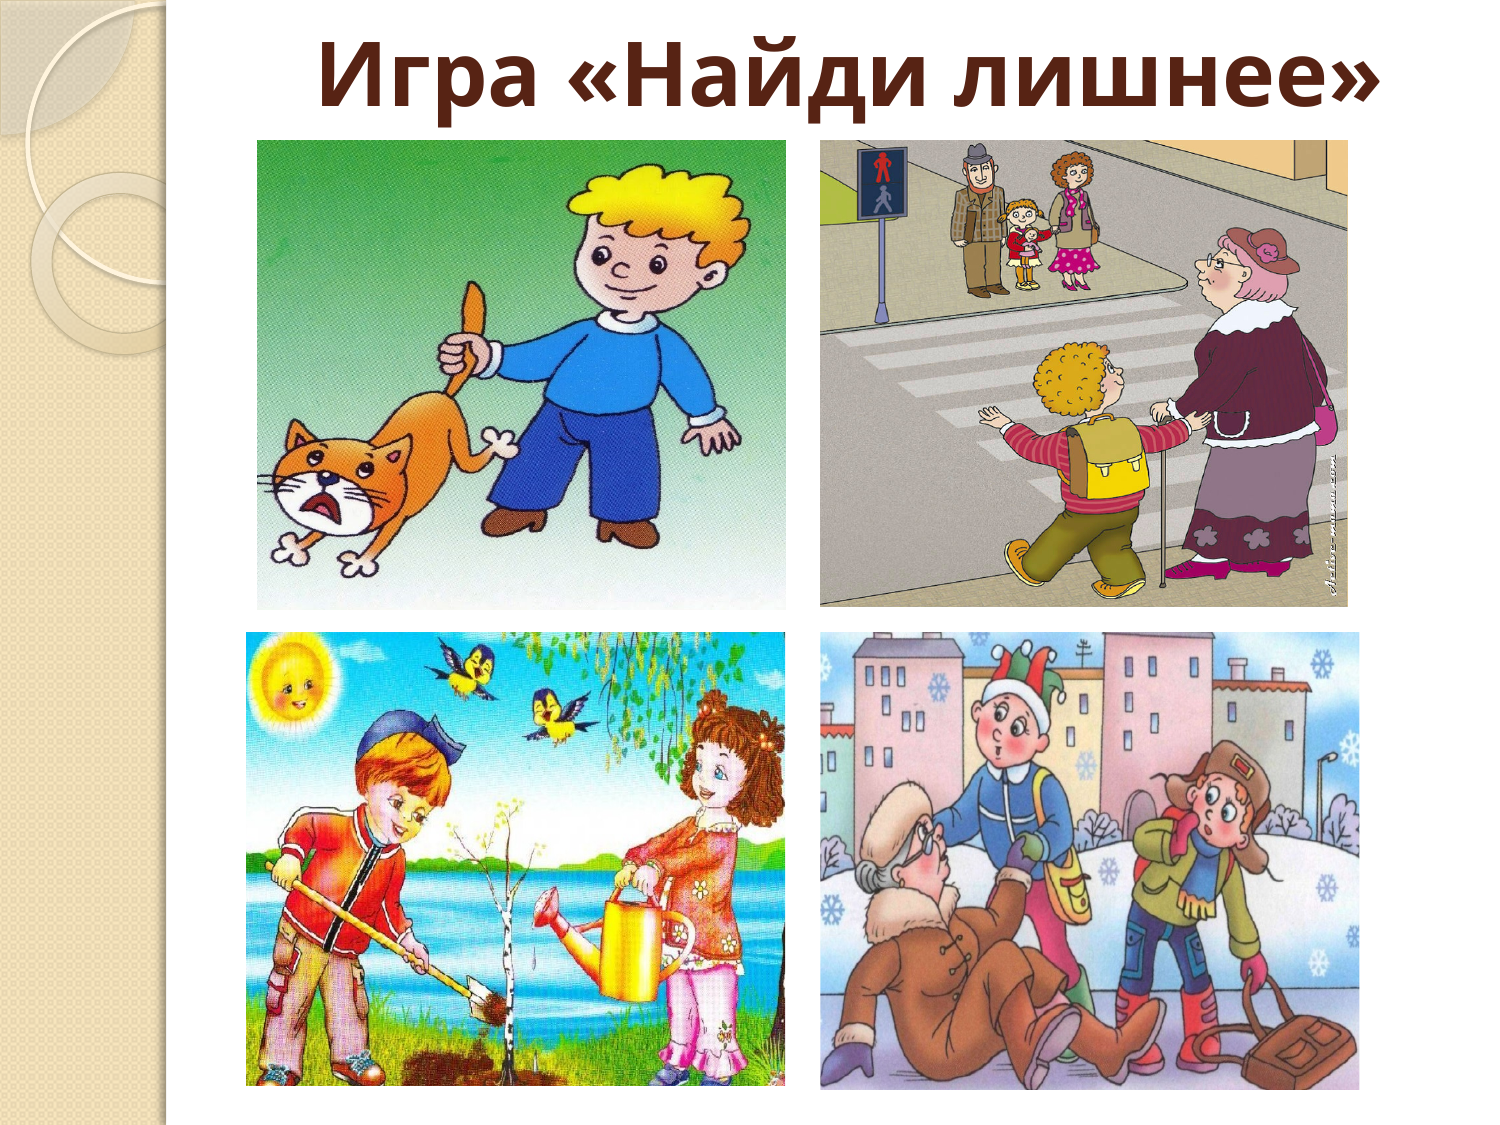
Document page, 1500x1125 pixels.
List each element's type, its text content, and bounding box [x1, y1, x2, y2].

picture [820, 632, 1360, 1091]
picture [245, 632, 786, 1086]
picture [781, 632, 786, 645]
picture [820, 140, 1348, 608]
title Игра «Найди лишнее» [234, 0, 1465, 164]
picture [744, 632, 769, 642]
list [257, 140, 786, 610]
